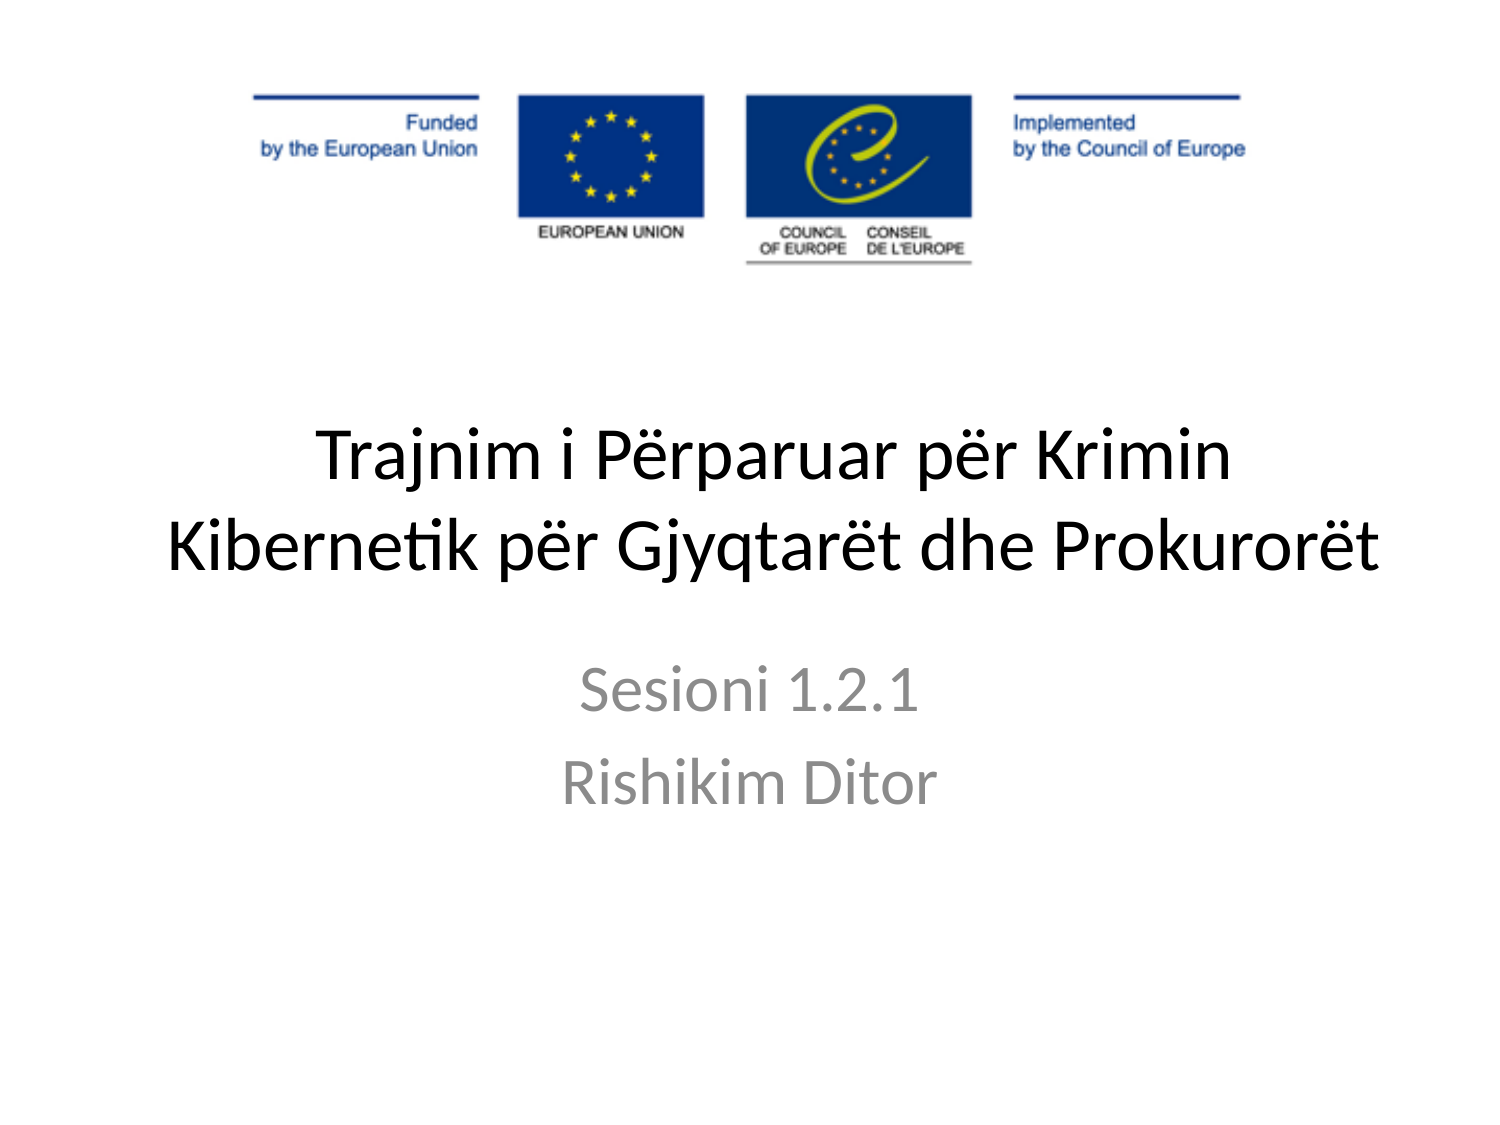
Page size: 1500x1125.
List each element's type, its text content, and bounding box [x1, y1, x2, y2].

text_box Trajnim i Përparuar për Krimin Kibernetik për Gjyqtarët dhe Prokurorët [137, 374, 1413, 616]
picture [248, 90, 1252, 273]
subtitle Sesioni 1.2.1 Rishikim Ditor [225, 637, 1275, 925]
